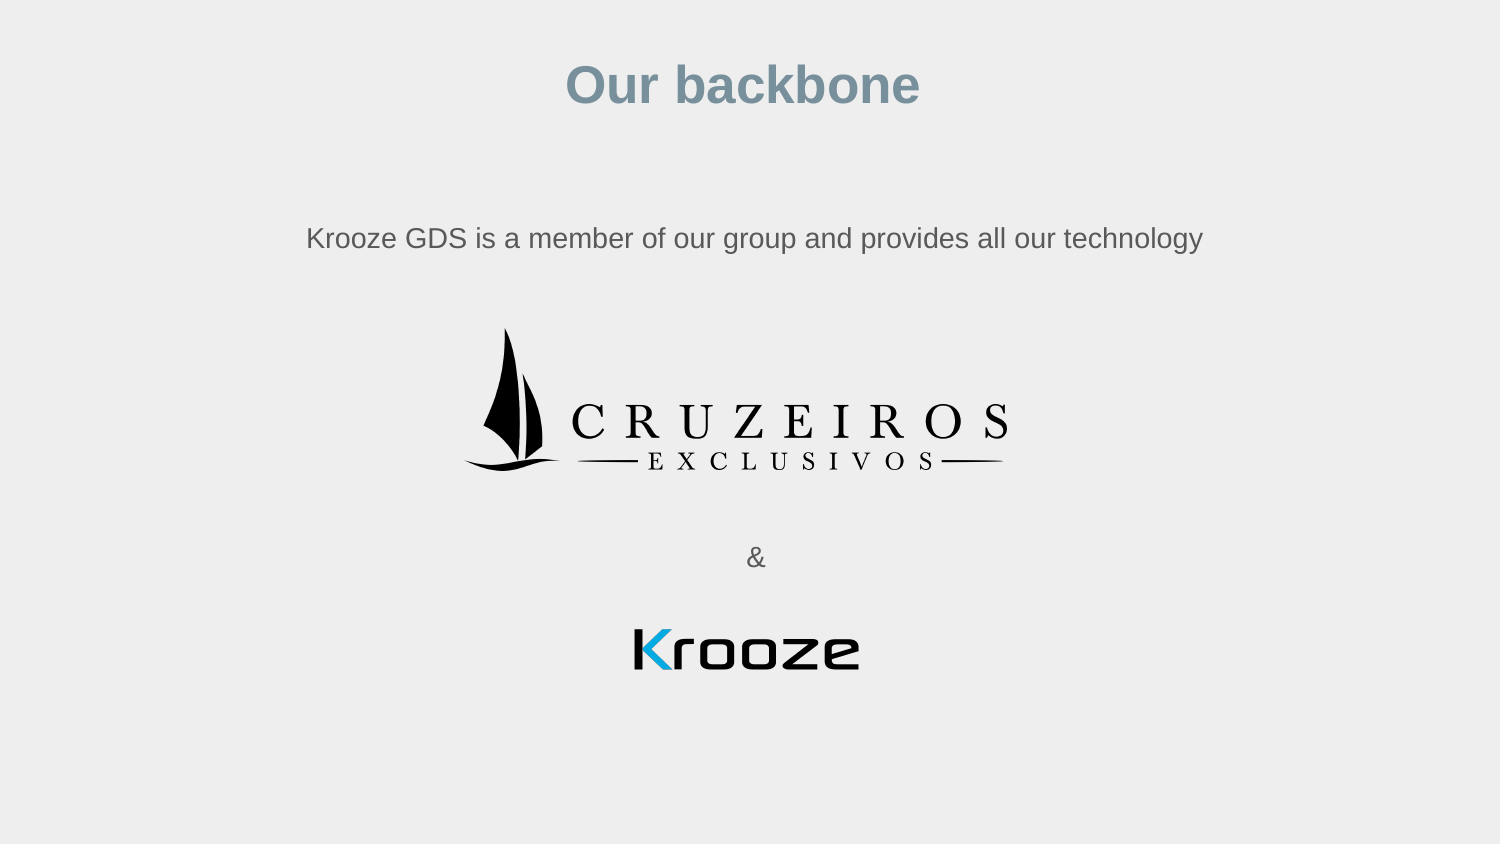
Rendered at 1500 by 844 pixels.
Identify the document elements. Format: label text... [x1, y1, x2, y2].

title Our backbone [44, 35, 1443, 130]
text_box & [731, 523, 779, 589]
picture [455, 316, 1032, 498]
picture [615, 614, 872, 685]
list Krooze GDS is a member of our group and provides all our technology [56, 199, 1454, 270]
